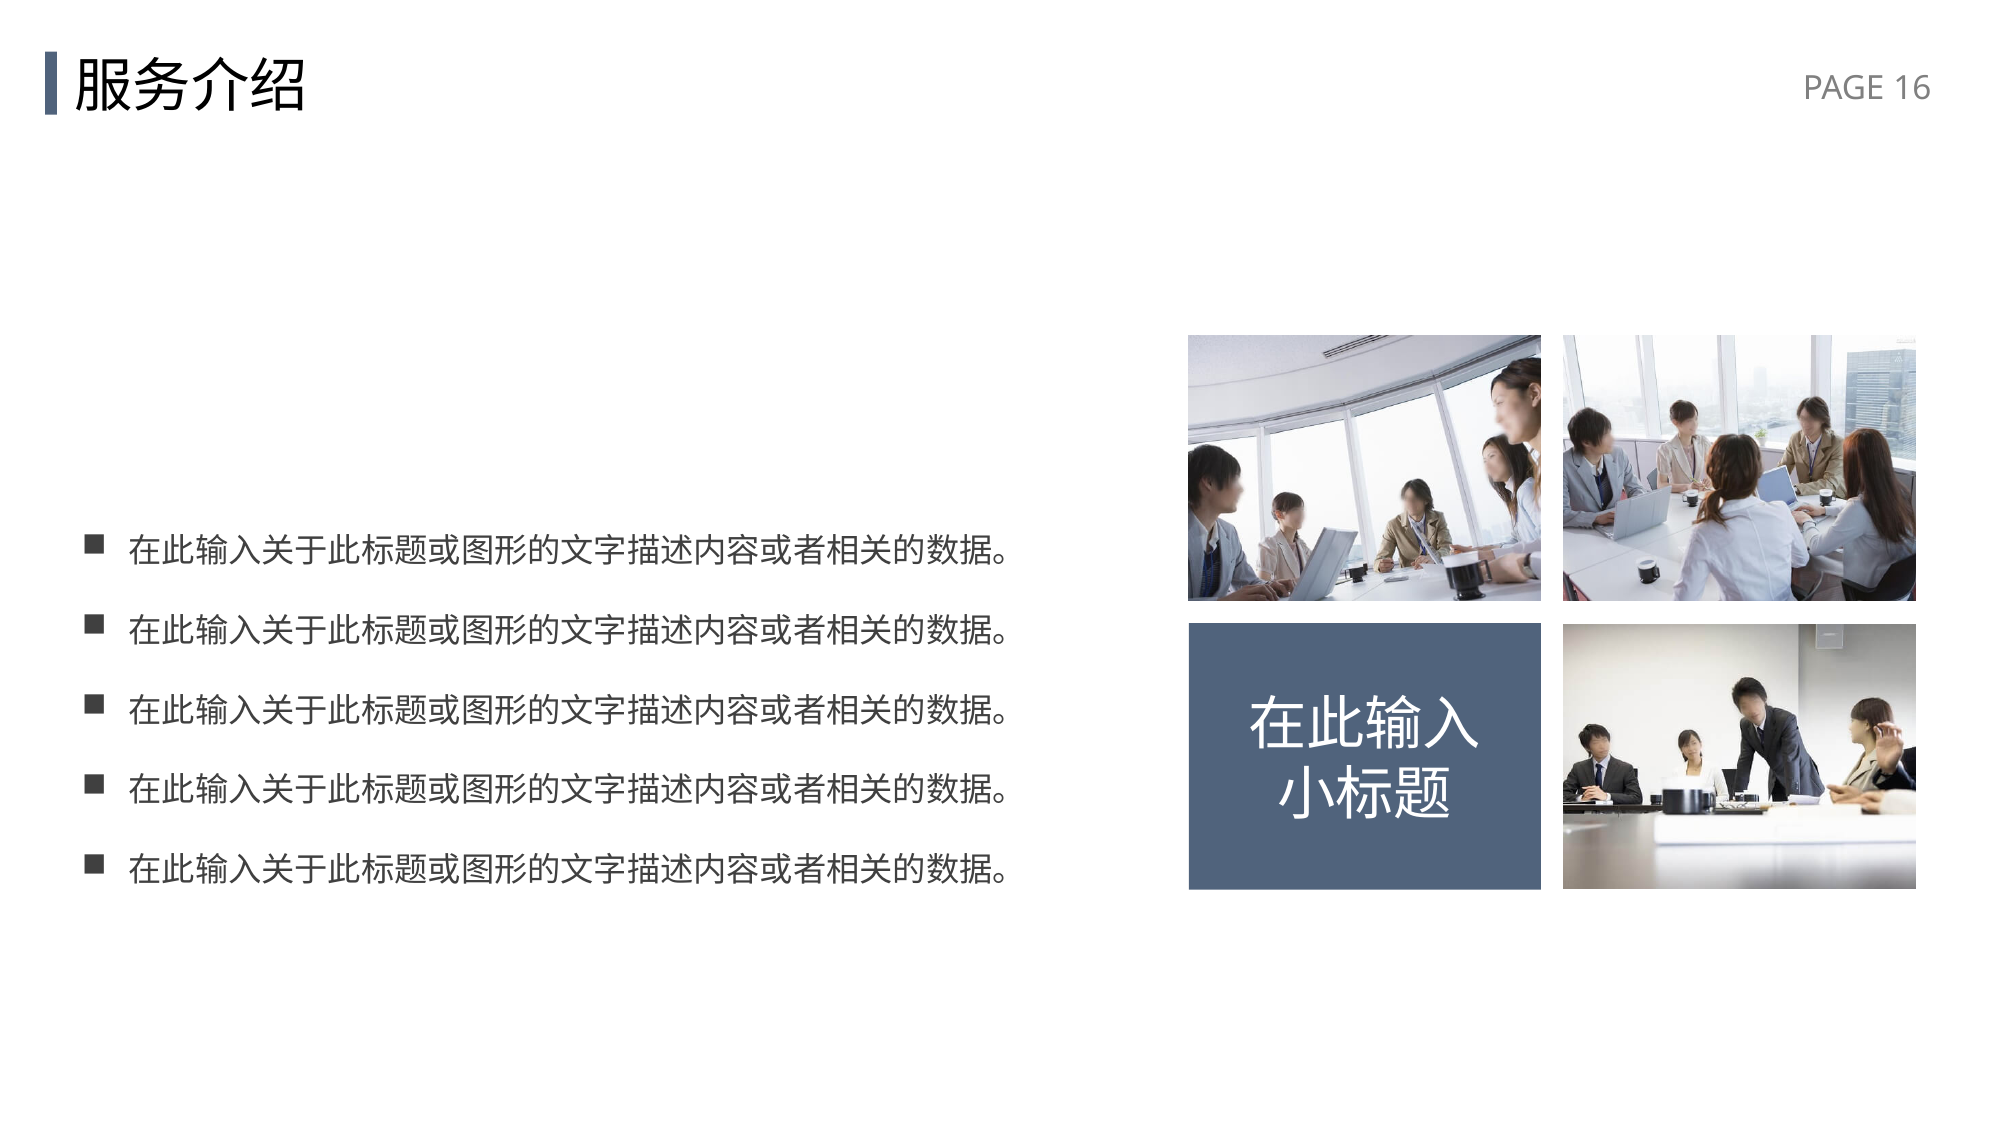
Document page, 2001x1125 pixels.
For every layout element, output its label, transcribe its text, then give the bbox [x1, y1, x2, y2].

picture [1563, 624, 1917, 889]
picture [1563, 335, 1917, 601]
text_box 在此输入 小标题 [1188, 622, 1542, 891]
title 服务介绍 [59, 40, 522, 126]
picture [1187, 335, 1541, 601]
text_box 在此输入关于此标题或图形的文字描述内容或者相关的数据。 在此输入关于此标题或图形的文字描述内容或者相关的数据。 在此输入关于此标题或图形的文字描述内容或者相关的数据。 在此输入关于此标题或图形的文字描述内容或者相关的数据。 在此输入关于此标题或图形的文字描述内容或者相关的数据。 [67, 481, 1188, 896]
